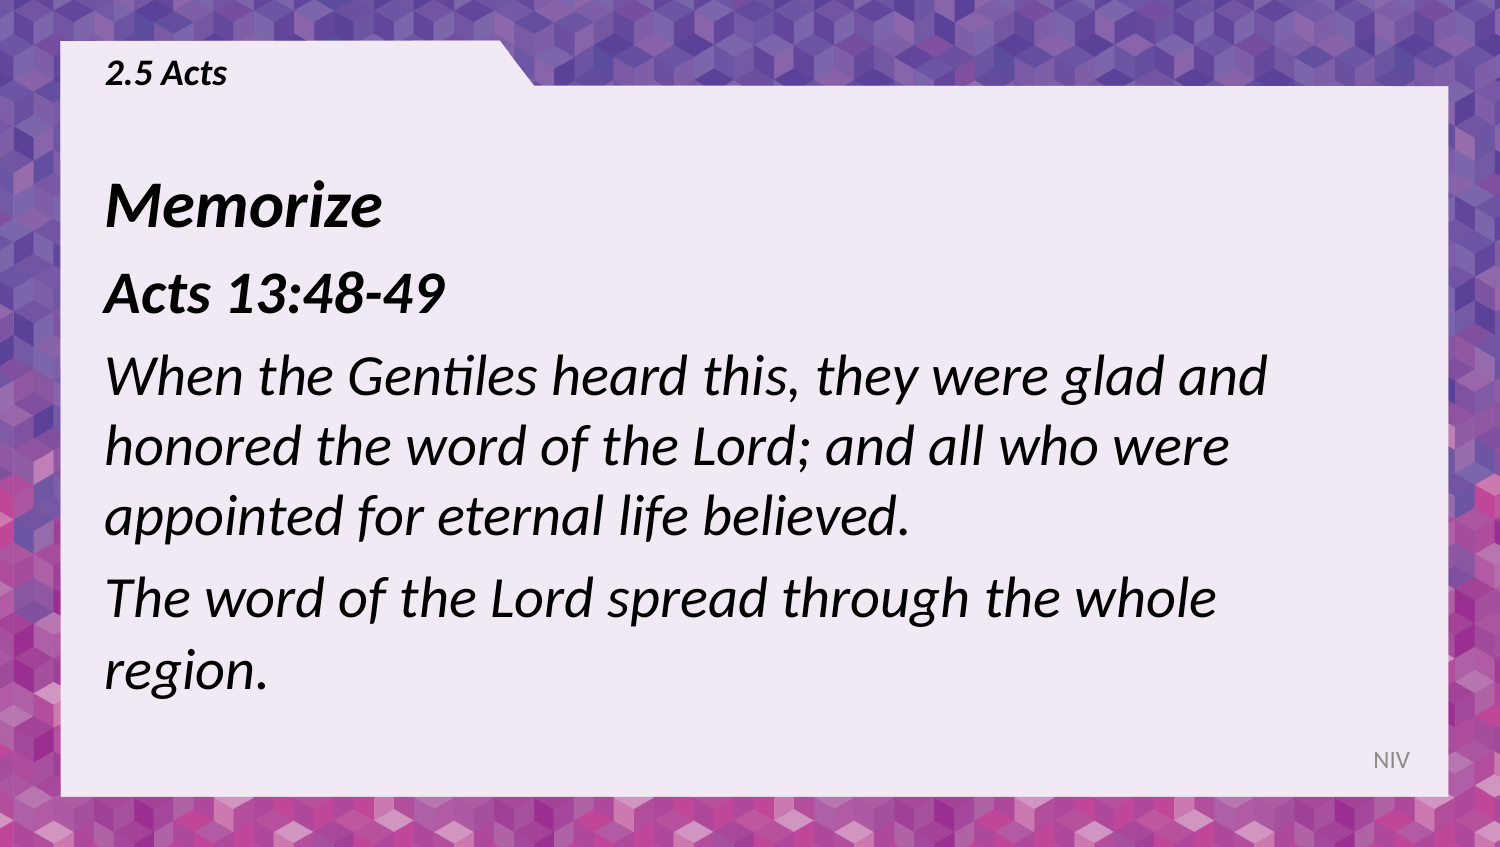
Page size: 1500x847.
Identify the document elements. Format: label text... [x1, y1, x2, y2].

picture [0, 0, 1500, 847]
footer NIV [950, 736, 1425, 782]
list Memorize Acts 13:48-49 When the Gentiles heard this, they were glad and honored the word of the Lord; and all who were appointed for eternal life believed. The word of the Lord spread through the whole region. [89, 141, 1403, 722]
title 2.5 Acts [89, 33, 1420, 108]
